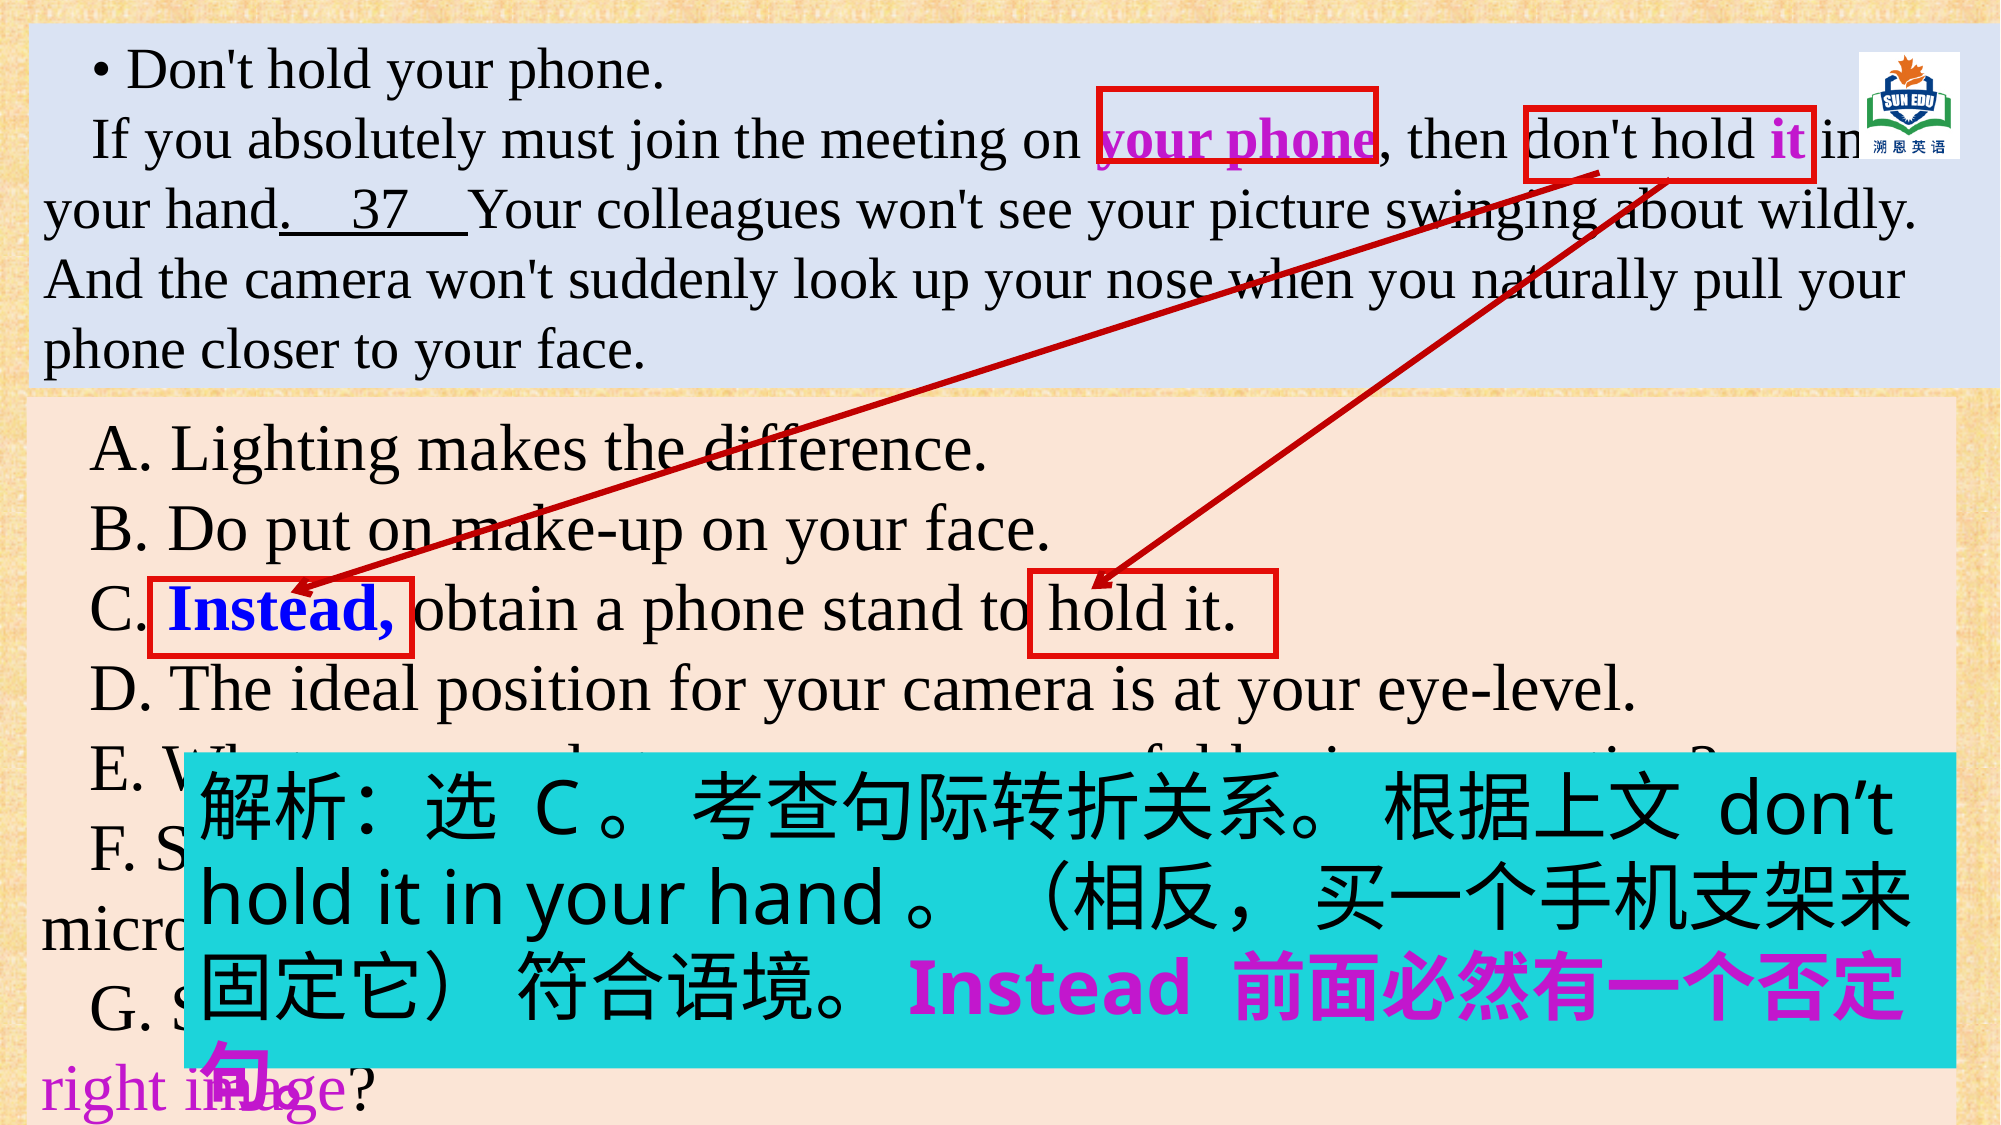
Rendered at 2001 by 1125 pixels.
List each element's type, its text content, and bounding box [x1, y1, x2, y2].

text_box [149, 578, 413, 657]
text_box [290, 172, 1600, 593]
text_box • Don't hold your phone. If you absolutely must join the meeting on your phone, then don't hold it in your hand. 37 Your colleagues won't see your picture swinging about wildly. And the camera won't suddenly look up your nose when you naturally pull your phone closer to your face. [28, 23, 2000, 388]
picture [0, 0, 2001, 1125]
text_box [1098, 88, 1377, 162]
picture [1859, 52, 1960, 159]
text_box [1525, 108, 1815, 182]
text_box A. Lighting makes the difference. B. Do put on make-up on your face. C. Instead, obtain a phone stand to hold it. D. The ideal position for your camera is at your eye-level. E. What can you do to ensure a successful business meeting? F. So it's worth spending the money on a dedicated external microphone. G. So what can you do to make sure your video calls project the right image? [26, 396, 1957, 1125]
text_box [1029, 593, 1277, 657]
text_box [1091, 179, 1670, 590]
text_box 解析：选 C。 考查句际转折关系。 根据上文 don’t hold it in your hand。 （相反， 买一个手机支架来固定它） 符合语境。Instead 前面必然有一个否定句。 [184, 752, 1957, 1069]
